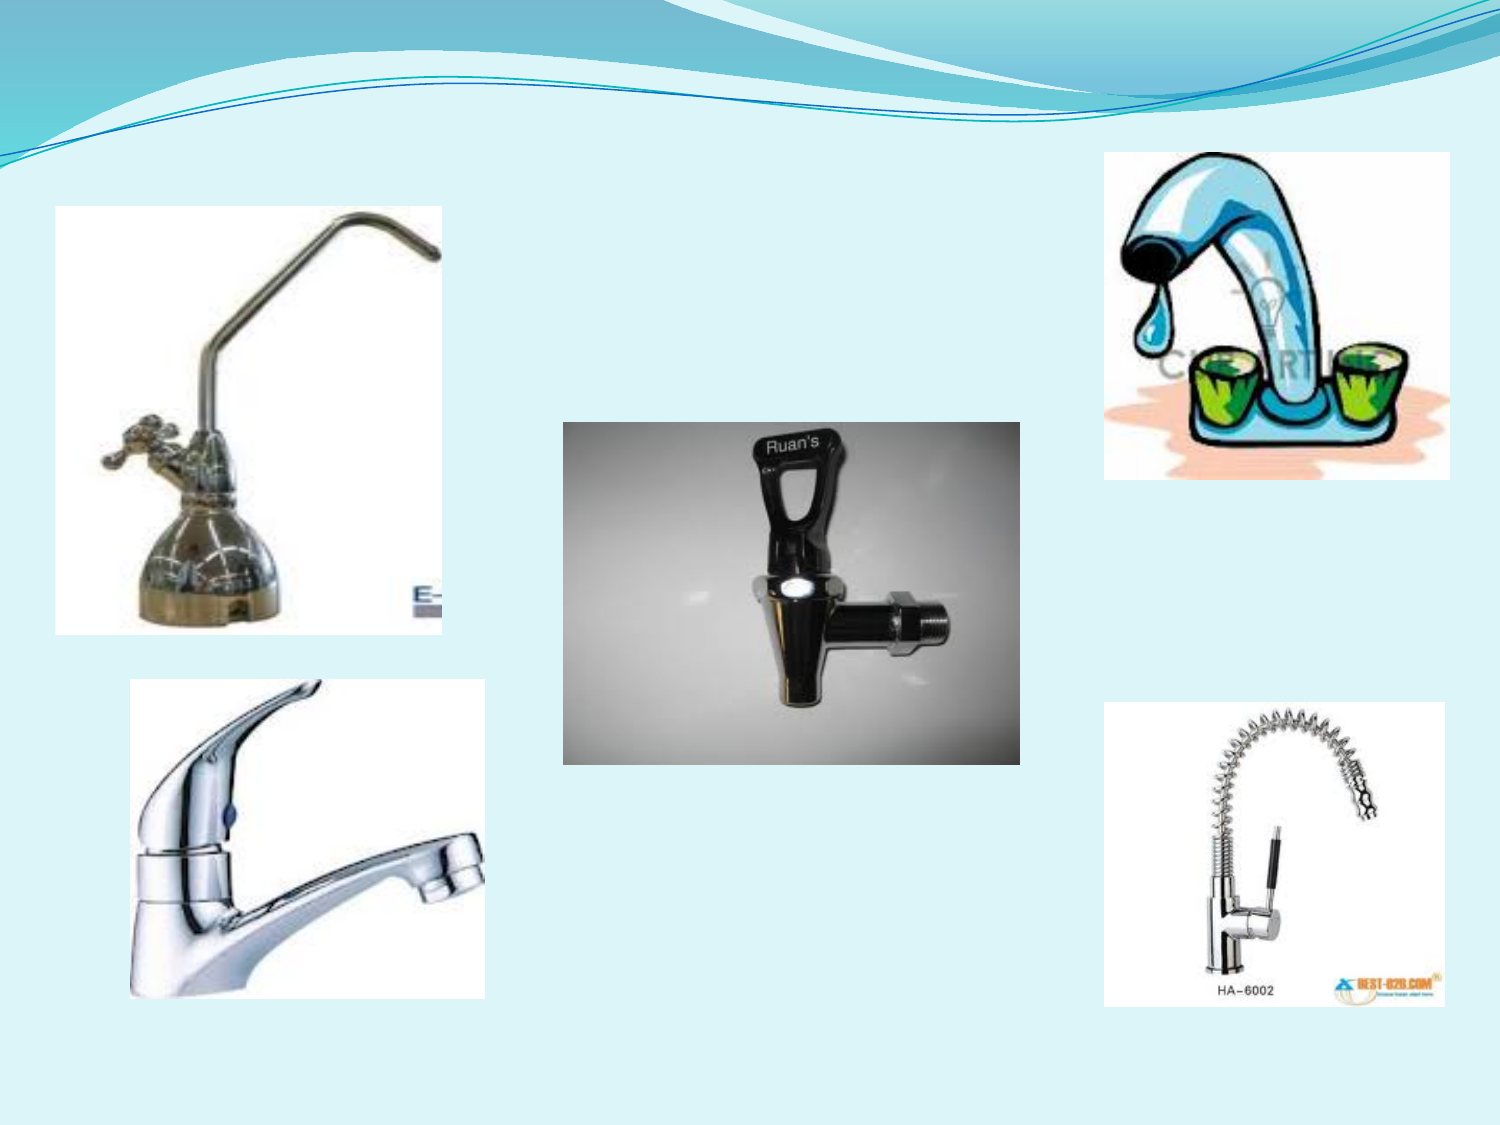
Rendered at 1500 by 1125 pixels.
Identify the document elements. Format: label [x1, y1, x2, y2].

picture [1103, 152, 1451, 481]
picture [1103, 702, 1446, 1007]
picture [563, 422, 1020, 765]
picture [130, 679, 486, 999]
picture [55, 206, 443, 635]
